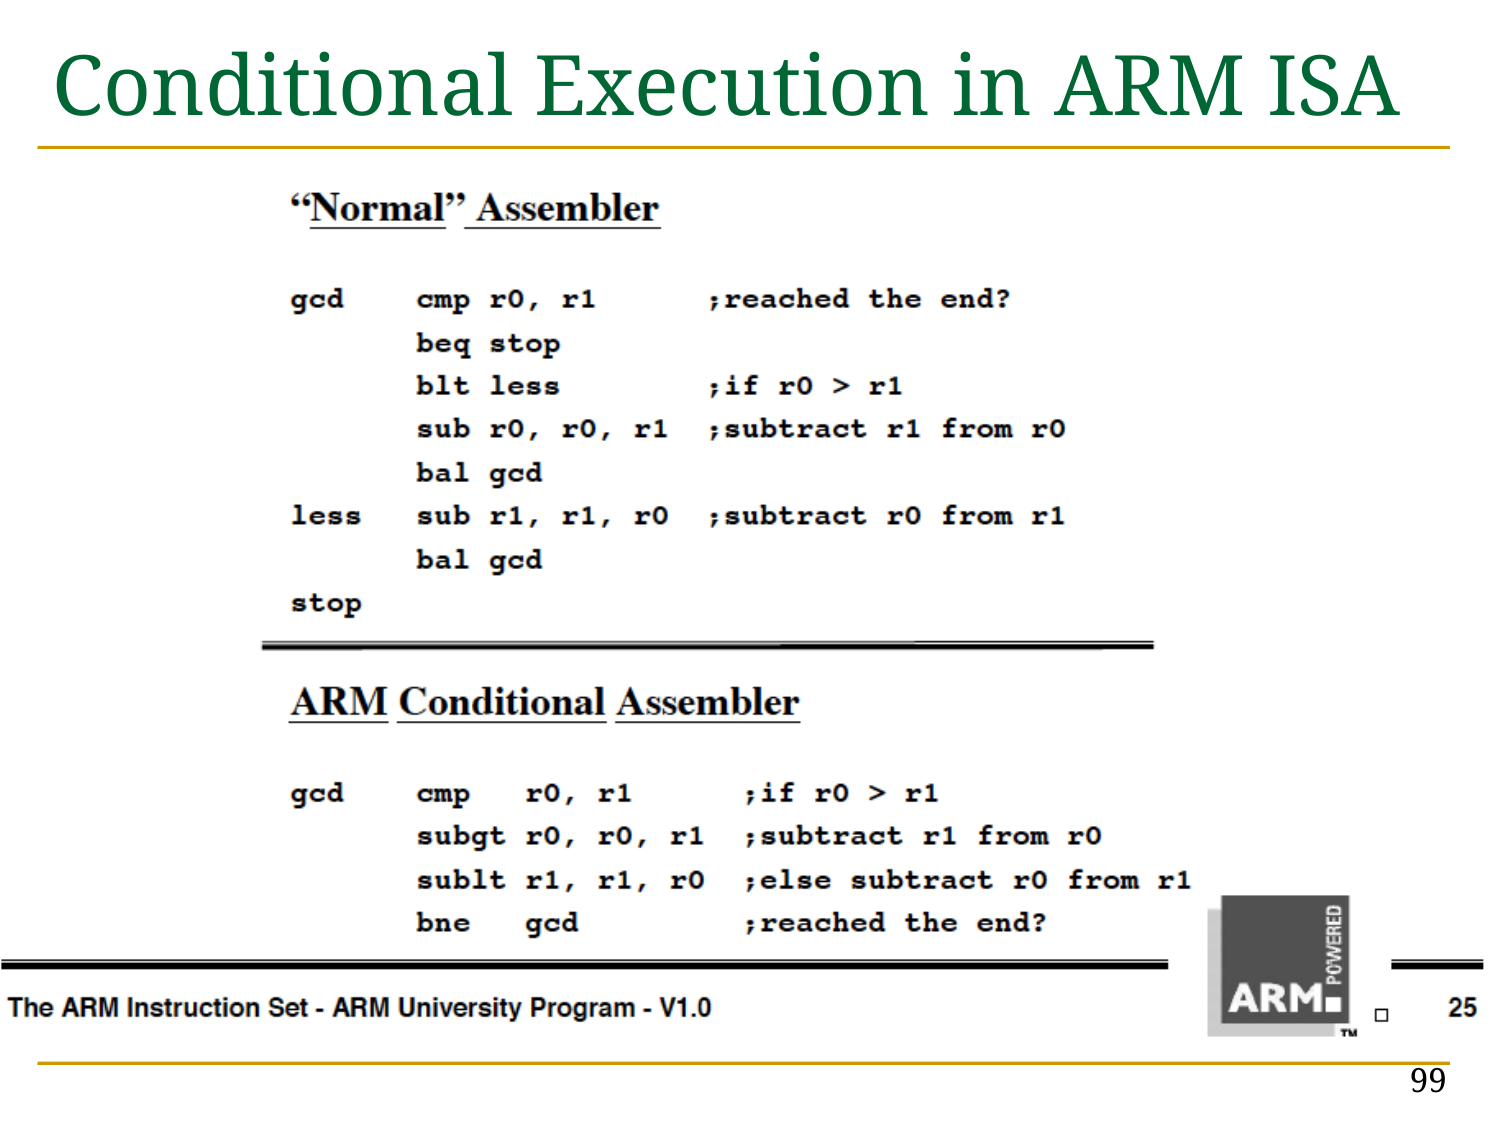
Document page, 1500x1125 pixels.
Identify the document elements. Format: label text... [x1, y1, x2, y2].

picture [0, 174, 1500, 1051]
title Conditional Execution in ARM ISA [37, 24, 1450, 174]
slide_number 99 [1111, 1057, 1462, 1112]
